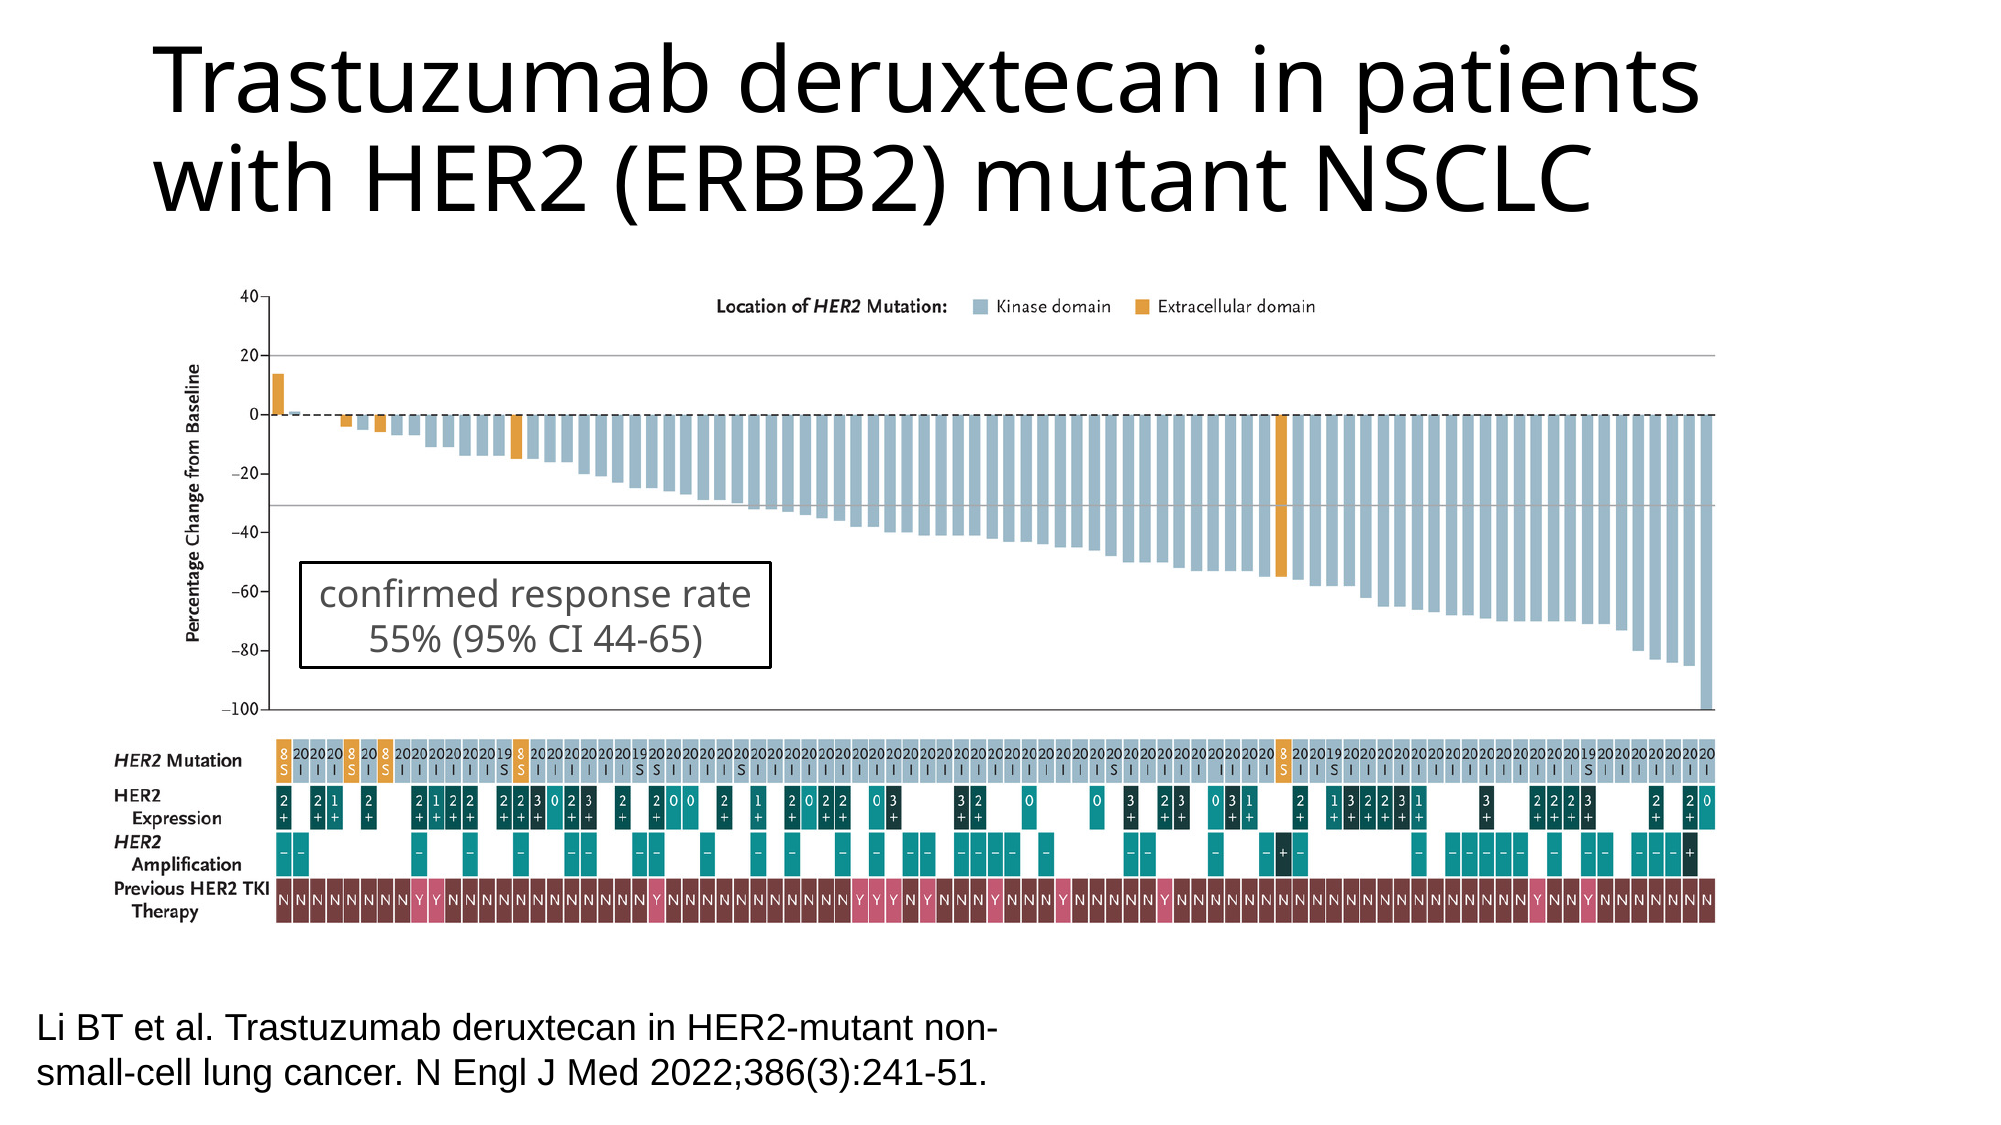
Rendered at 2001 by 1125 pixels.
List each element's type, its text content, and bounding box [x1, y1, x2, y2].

text_box Li BT et al. Trastuzumab deruxtecan in HER2-mutant non-small-cell lung cancer. N Engl J Med 2022;386(3):241-51. [21, 995, 1022, 1101]
picture [106, 282, 1729, 927]
title Trastuzumab deruxtecan in patients with HER2 (ERBB2) mutant NSCLC [137, 23, 1863, 241]
